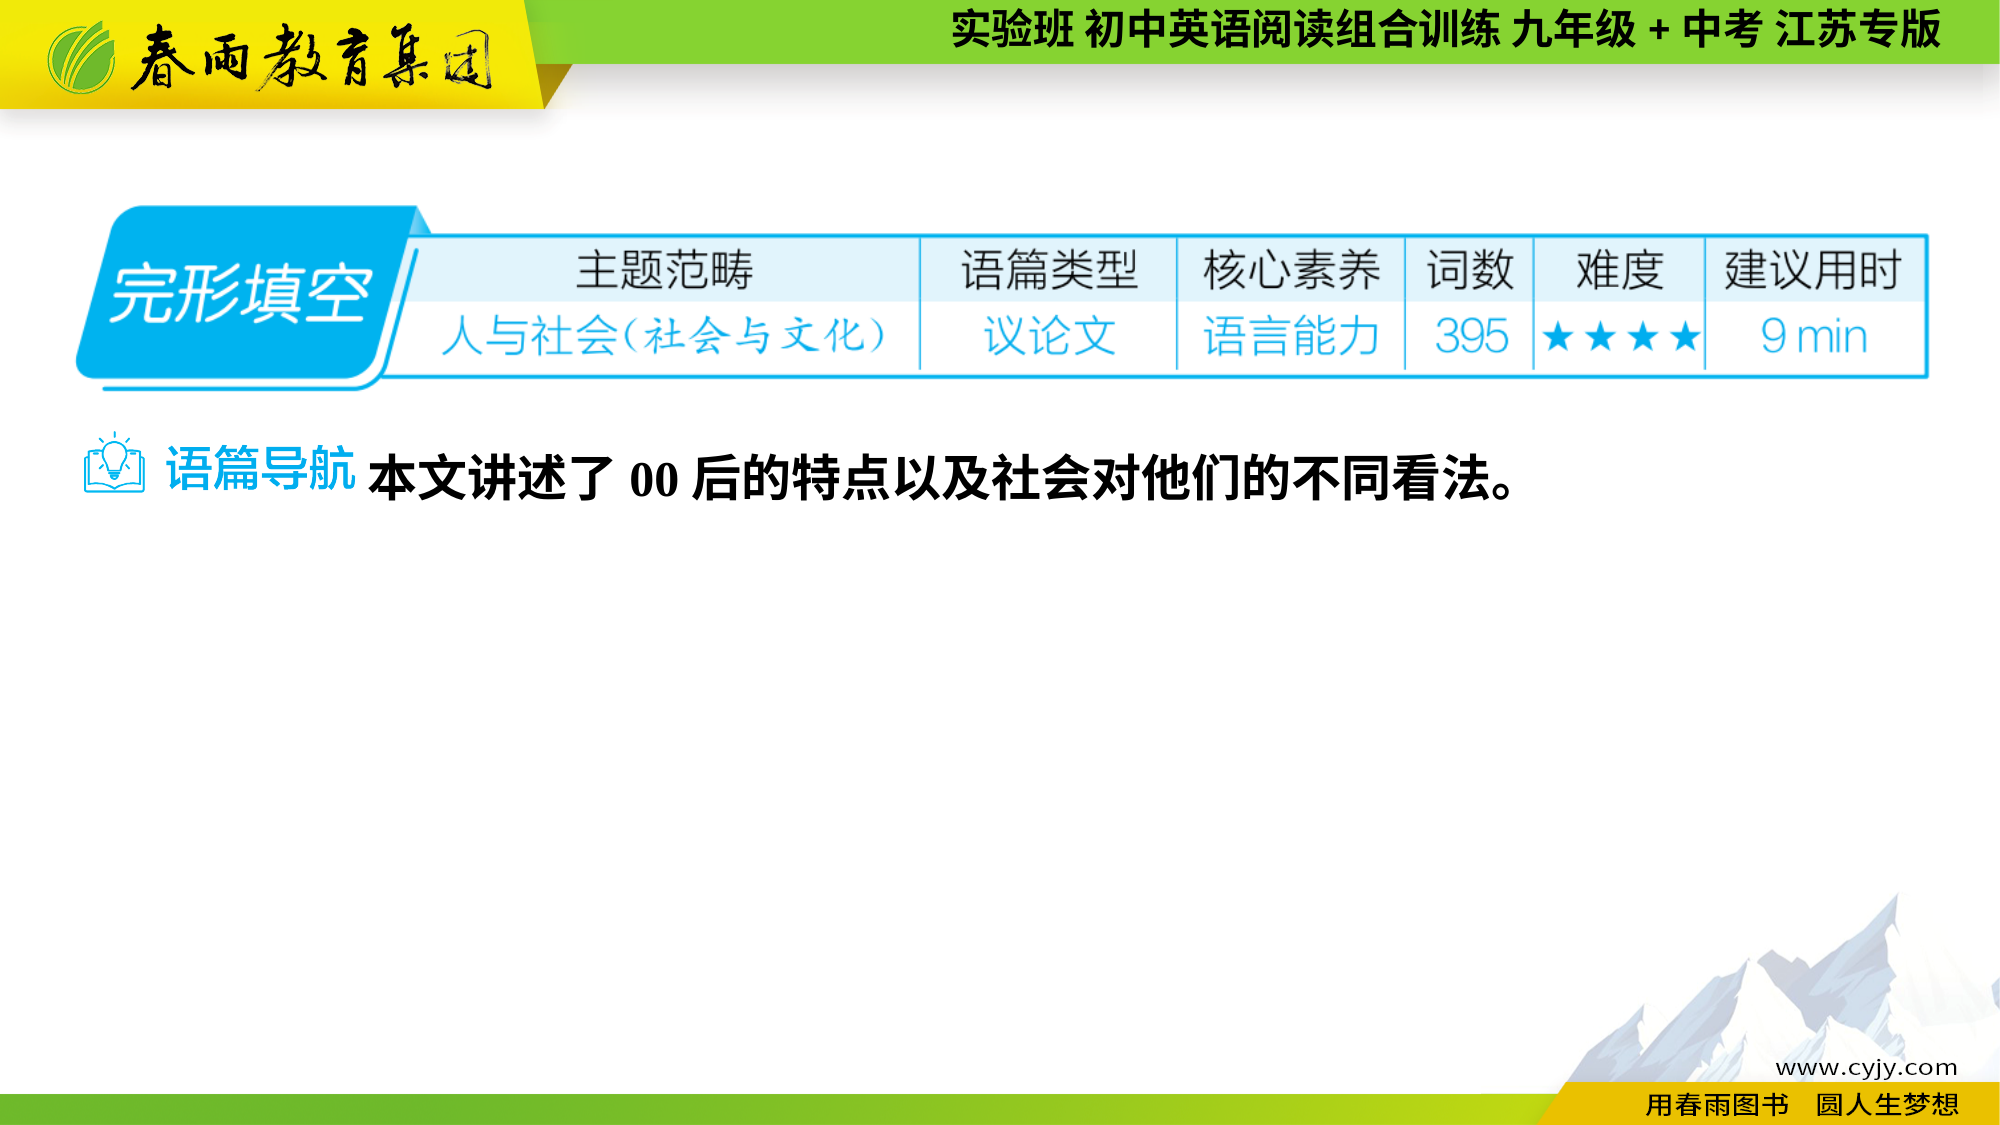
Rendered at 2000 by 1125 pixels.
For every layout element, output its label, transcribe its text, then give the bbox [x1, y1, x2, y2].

picture [0, 0, 2000, 1125]
list 本文讲述了00后的特点以及社会对他们的不同看法。 [59, 409, 1944, 504]
